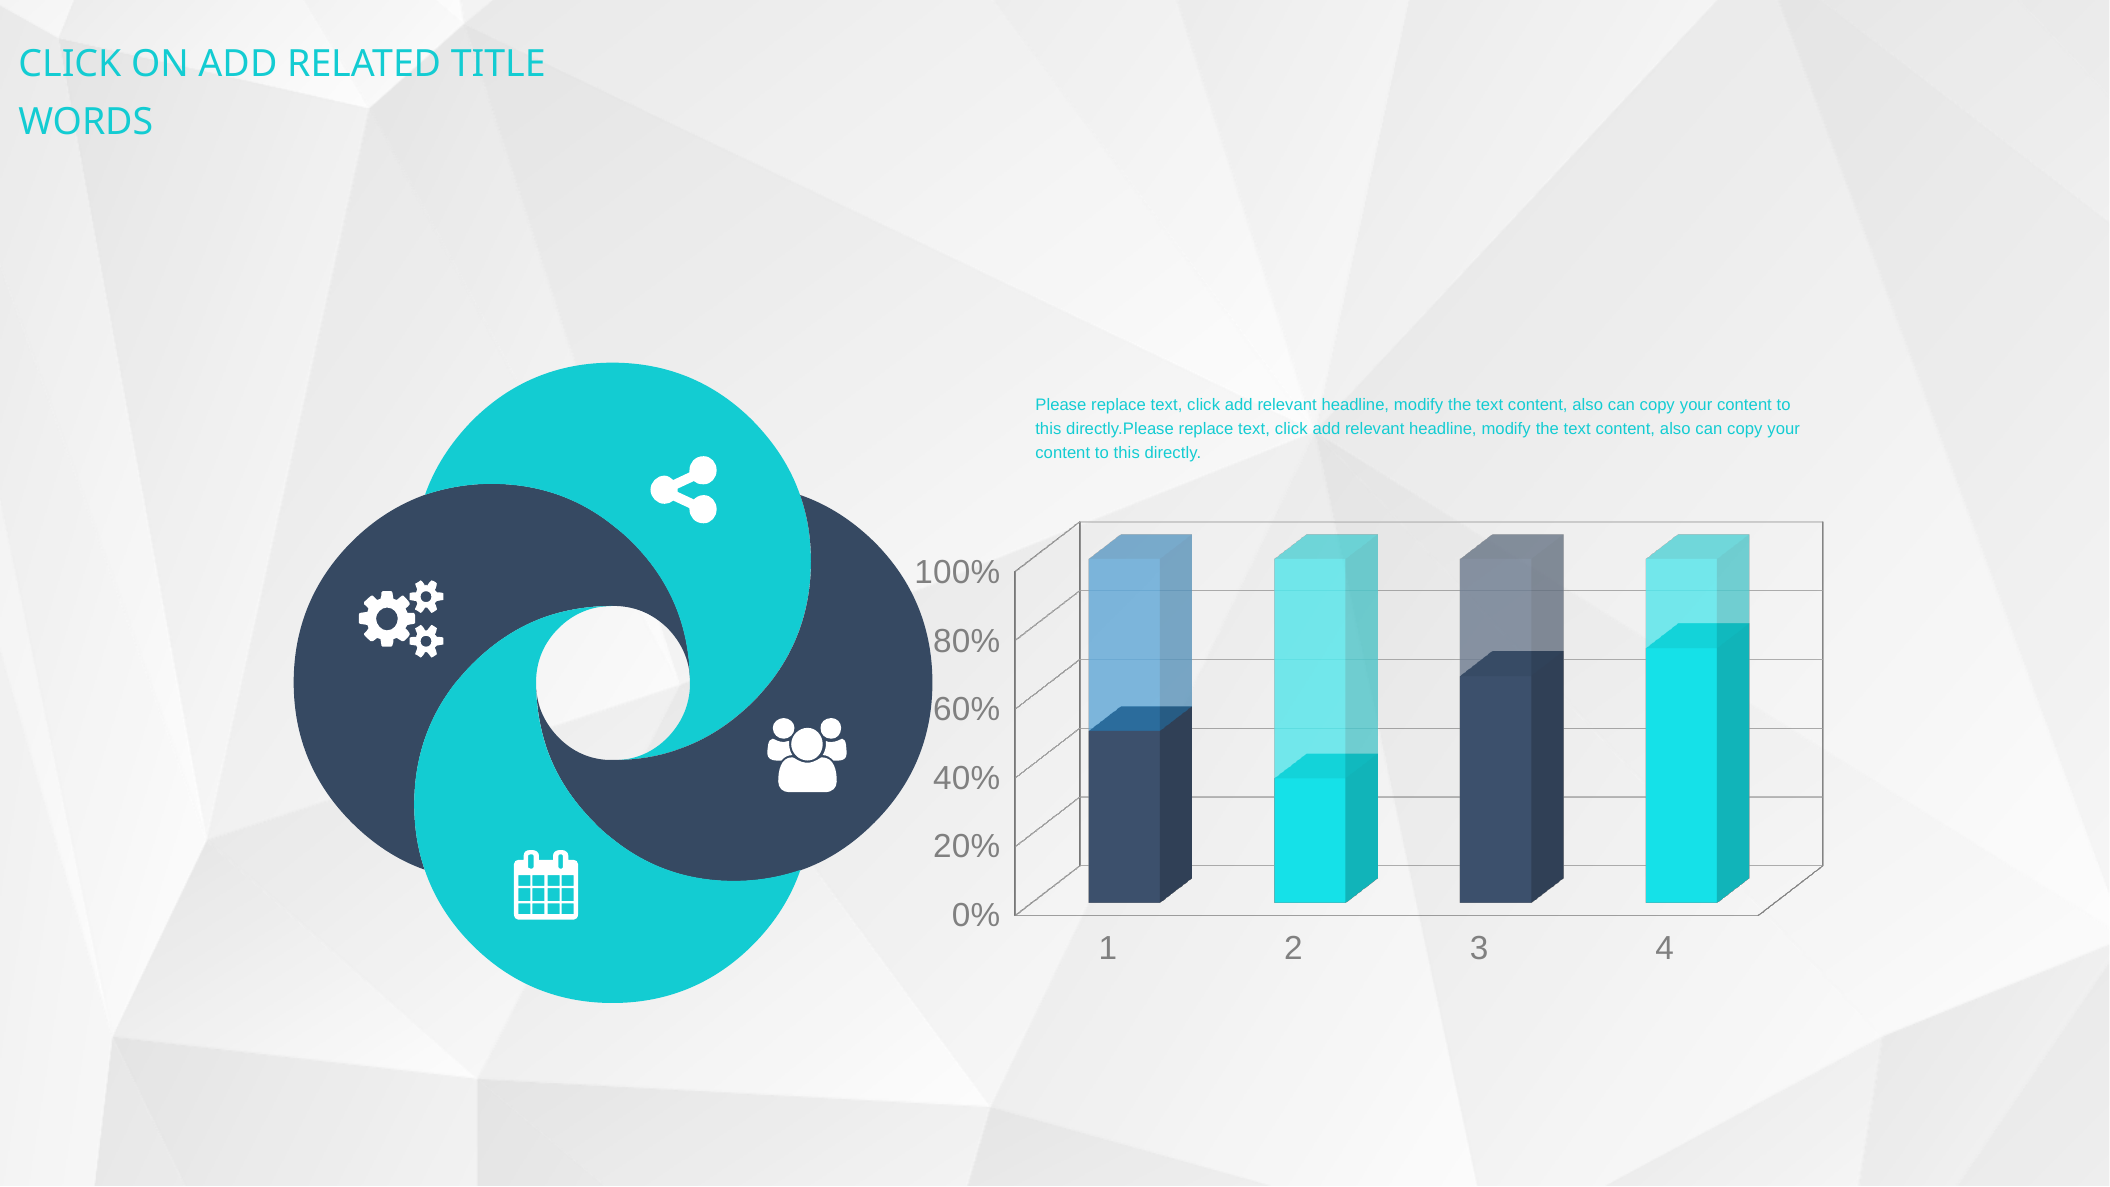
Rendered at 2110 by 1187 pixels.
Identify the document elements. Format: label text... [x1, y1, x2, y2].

text_box [513, 850, 579, 920]
text_box [425, 362, 810, 759]
chart [858, 498, 1883, 1093]
text_box [293, 484, 689, 870]
text_box Please replace text, click add relevant headline, modify the text content, also can copy your content to this directly.Please replace text, click add relevant headline, modify the text content, also can copy your content to this directly. [1020, 382, 1836, 469]
text_box [358, 580, 444, 658]
text_box [414, 605, 801, 1003]
text_box [650, 456, 717, 524]
text_box [767, 718, 847, 793]
text_box CLICK ON ADD RELATED TITLE WORDS [3, 18, 595, 150]
text_box [537, 494, 858, 880]
picture [0, 0, 2110, 1186]
